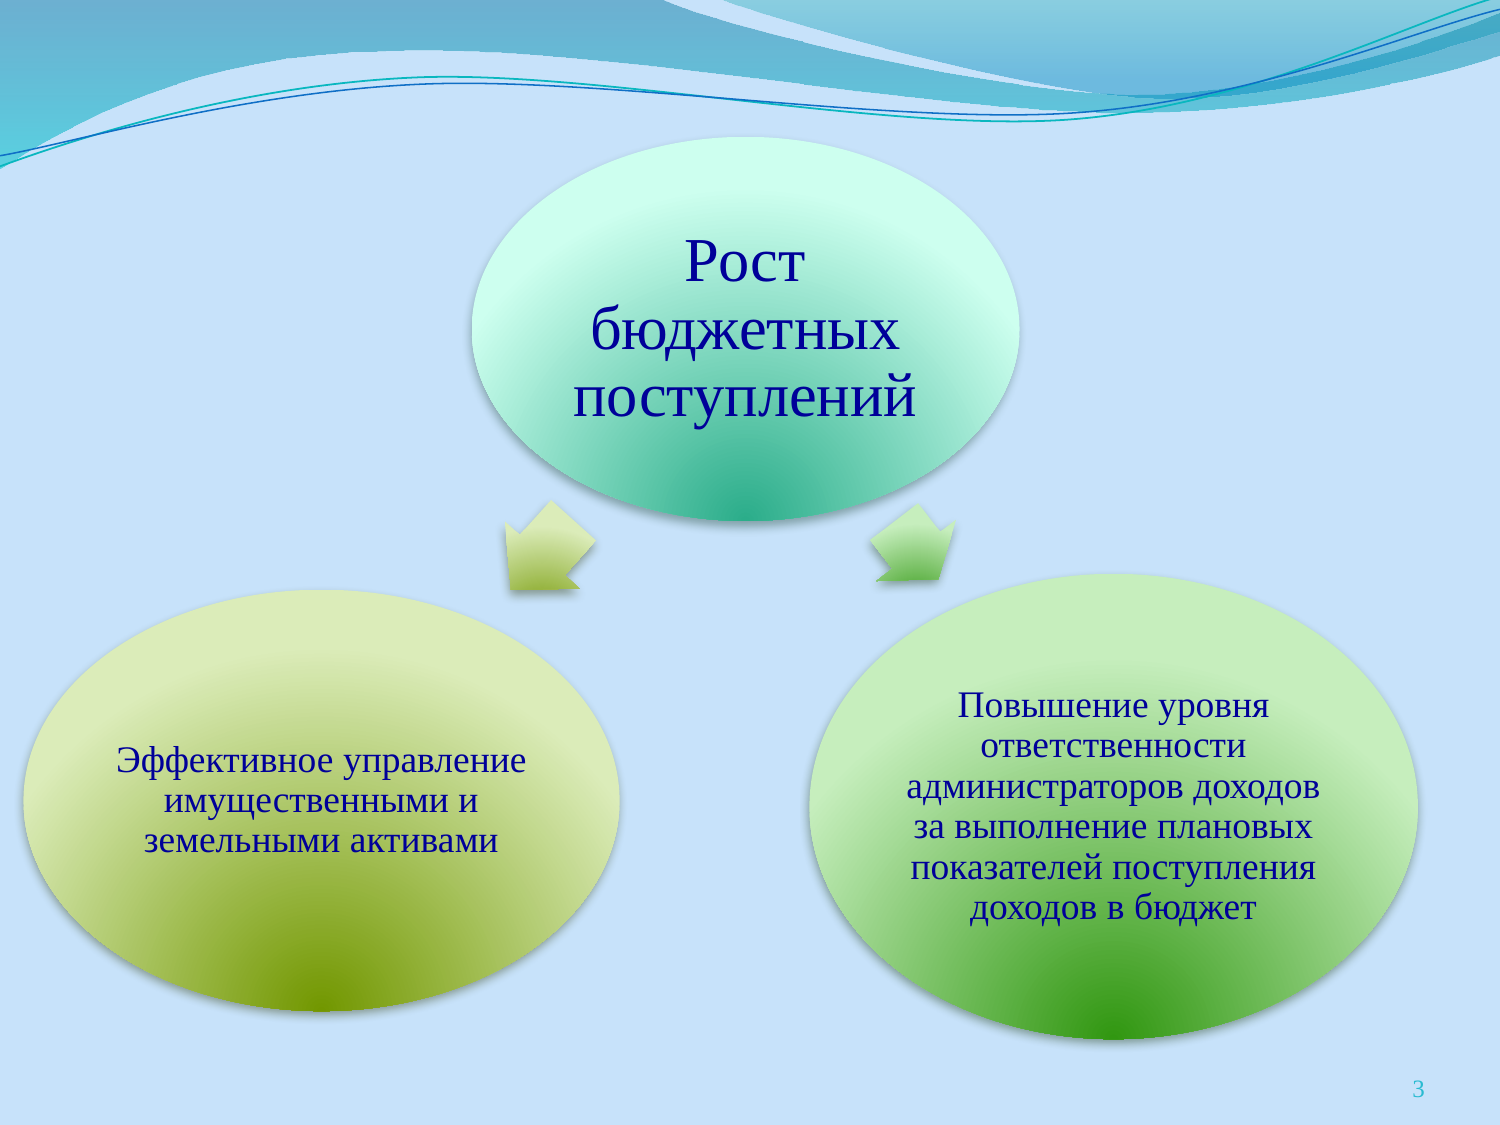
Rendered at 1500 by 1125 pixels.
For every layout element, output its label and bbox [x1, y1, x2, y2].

list [0, 0, 1500, 1125]
